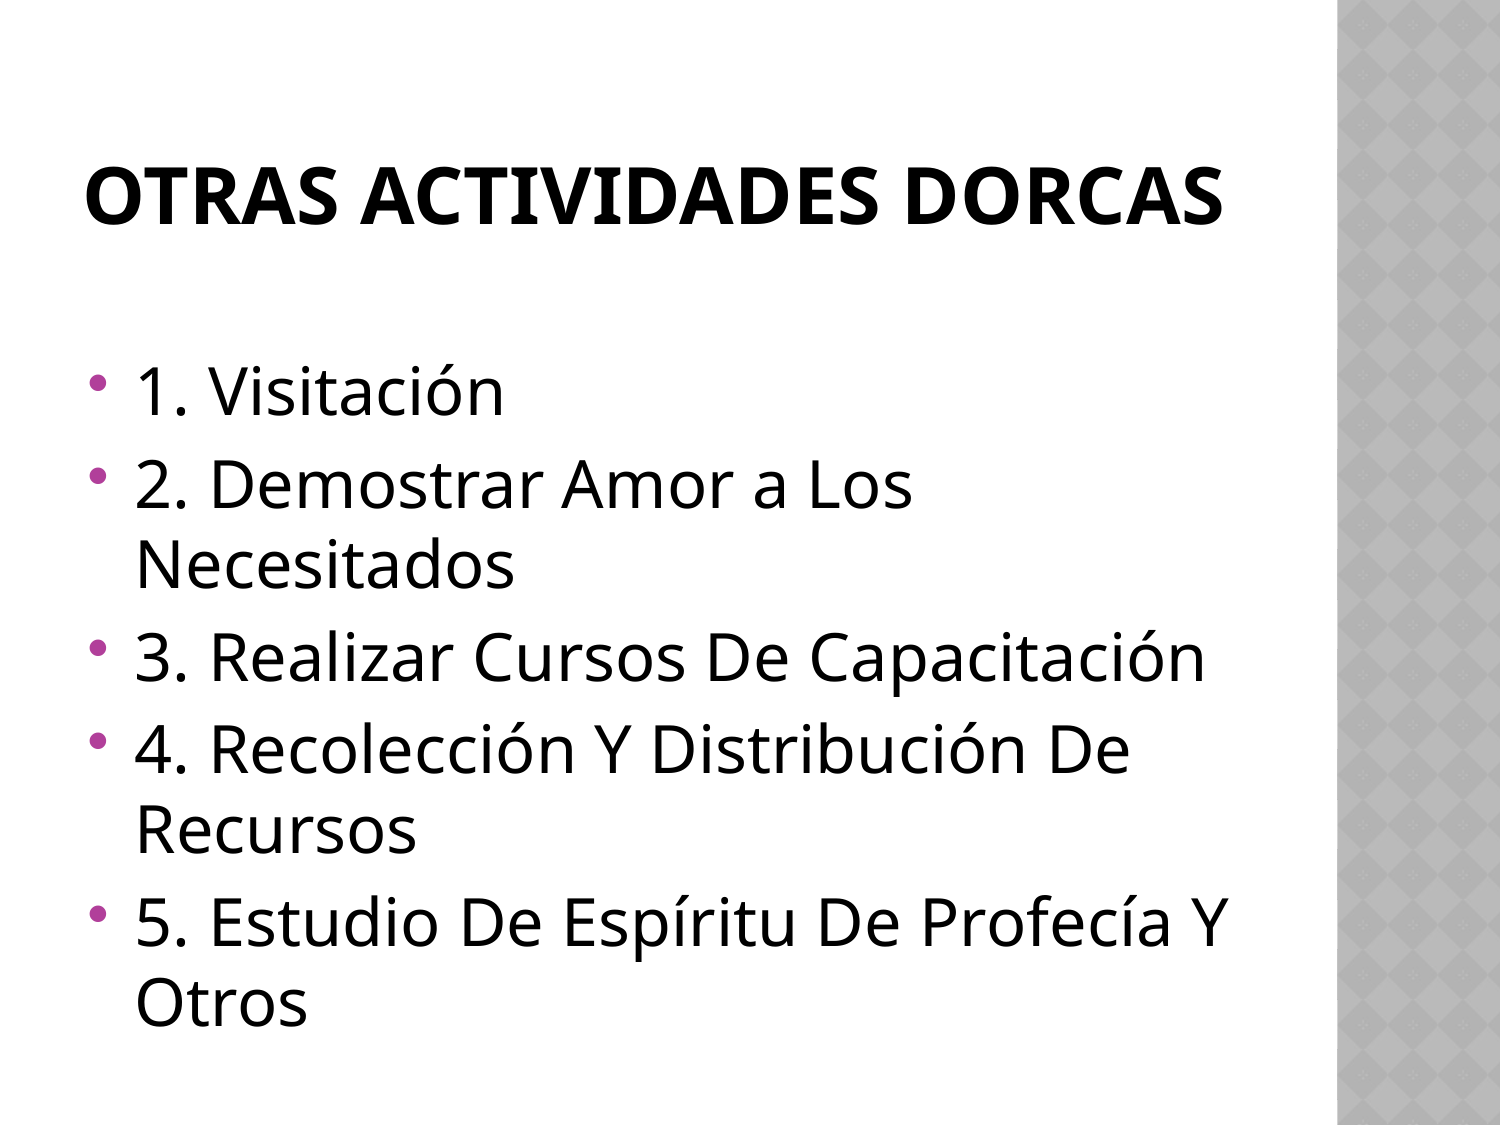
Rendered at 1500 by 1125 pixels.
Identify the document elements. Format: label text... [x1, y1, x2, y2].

list 1. Visitación 2. Demostrar Amor a Los Necesitados 3. Realizar Cursos De Capacitación 4. Recolección Y Distribución De Recursos 5. Estudio De Espíritu De Profecía Y Otros [75, 264, 1263, 1059]
title Otras Actividades Dorcas [75, 52, 1263, 240]
